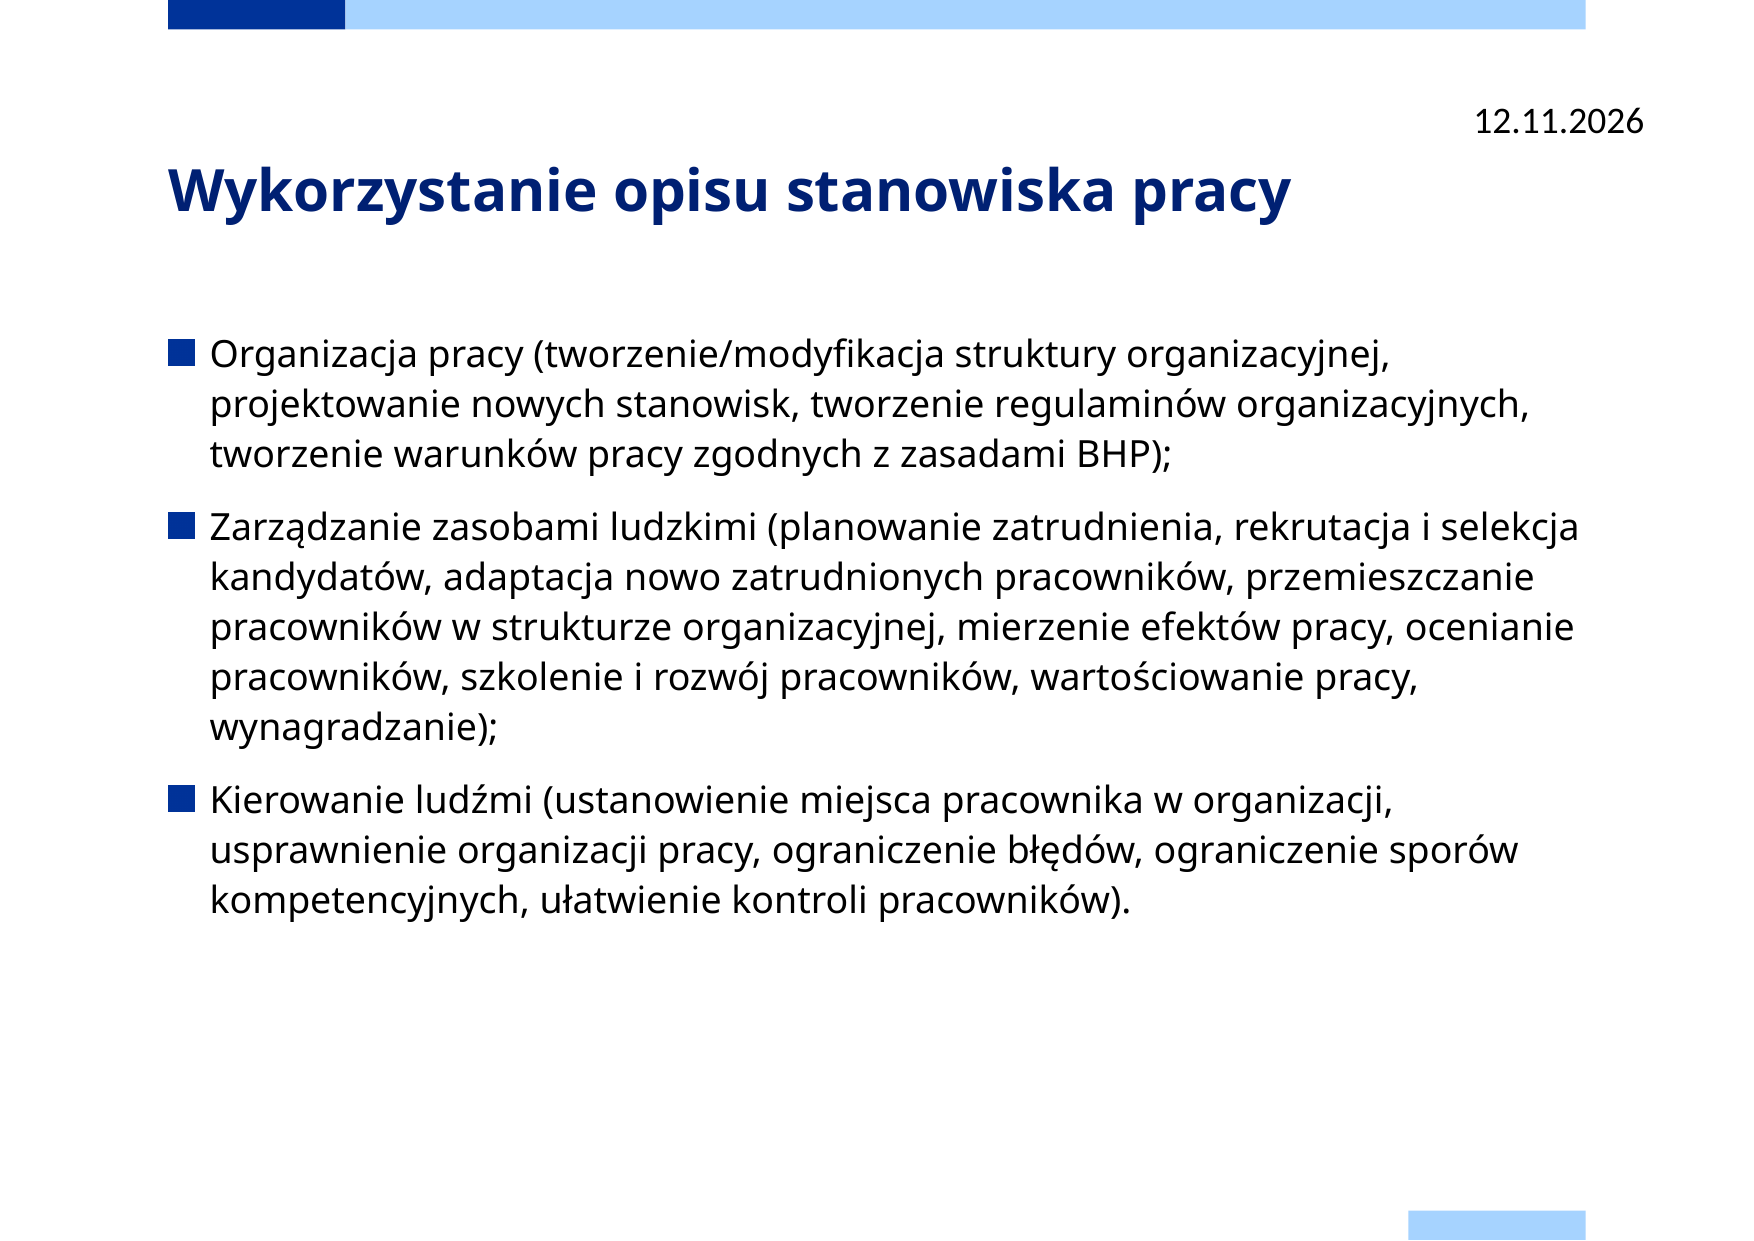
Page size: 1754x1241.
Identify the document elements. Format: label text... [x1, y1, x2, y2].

title Wykorzystanie opisu stanowiska pracy [168, 147, 1586, 324]
picture [168, 785, 195, 812]
picture [168, 512, 195, 539]
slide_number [1458, 88, 1754, 149]
picture [168, 339, 195, 366]
list Organizacja pracy (tworzenie/modyfikacja struktury organizacyjnej, projektowanie nowych stanowisk, tworzenie regulaminów organizacyjnych, tworzenie warunków pracy zgodnych z zasadami BHP); Zarządzanie zasobami ludzkimi (planowanie zatrudnienia, rekrutacja i selekcja kandydatów, adaptacja nowo zatrudnionych pracowników, przemieszczanie pracowników w strukturze organizacyjnej, mierzenie efektów pracy, ocenianie pracowników, szkolenie i rozwój pracowników, wartościowanie pracy, wynagradzanie); Kierowanie ludźmi (ustanowienie miejsca pracownika w organizacji, usprawnienie organizacji pracy, ograniczenie błędów, ograniczenie sporów kompetencyjnych, ułatwienie kontroli pracowników). [168, 324, 1586, 1093]
